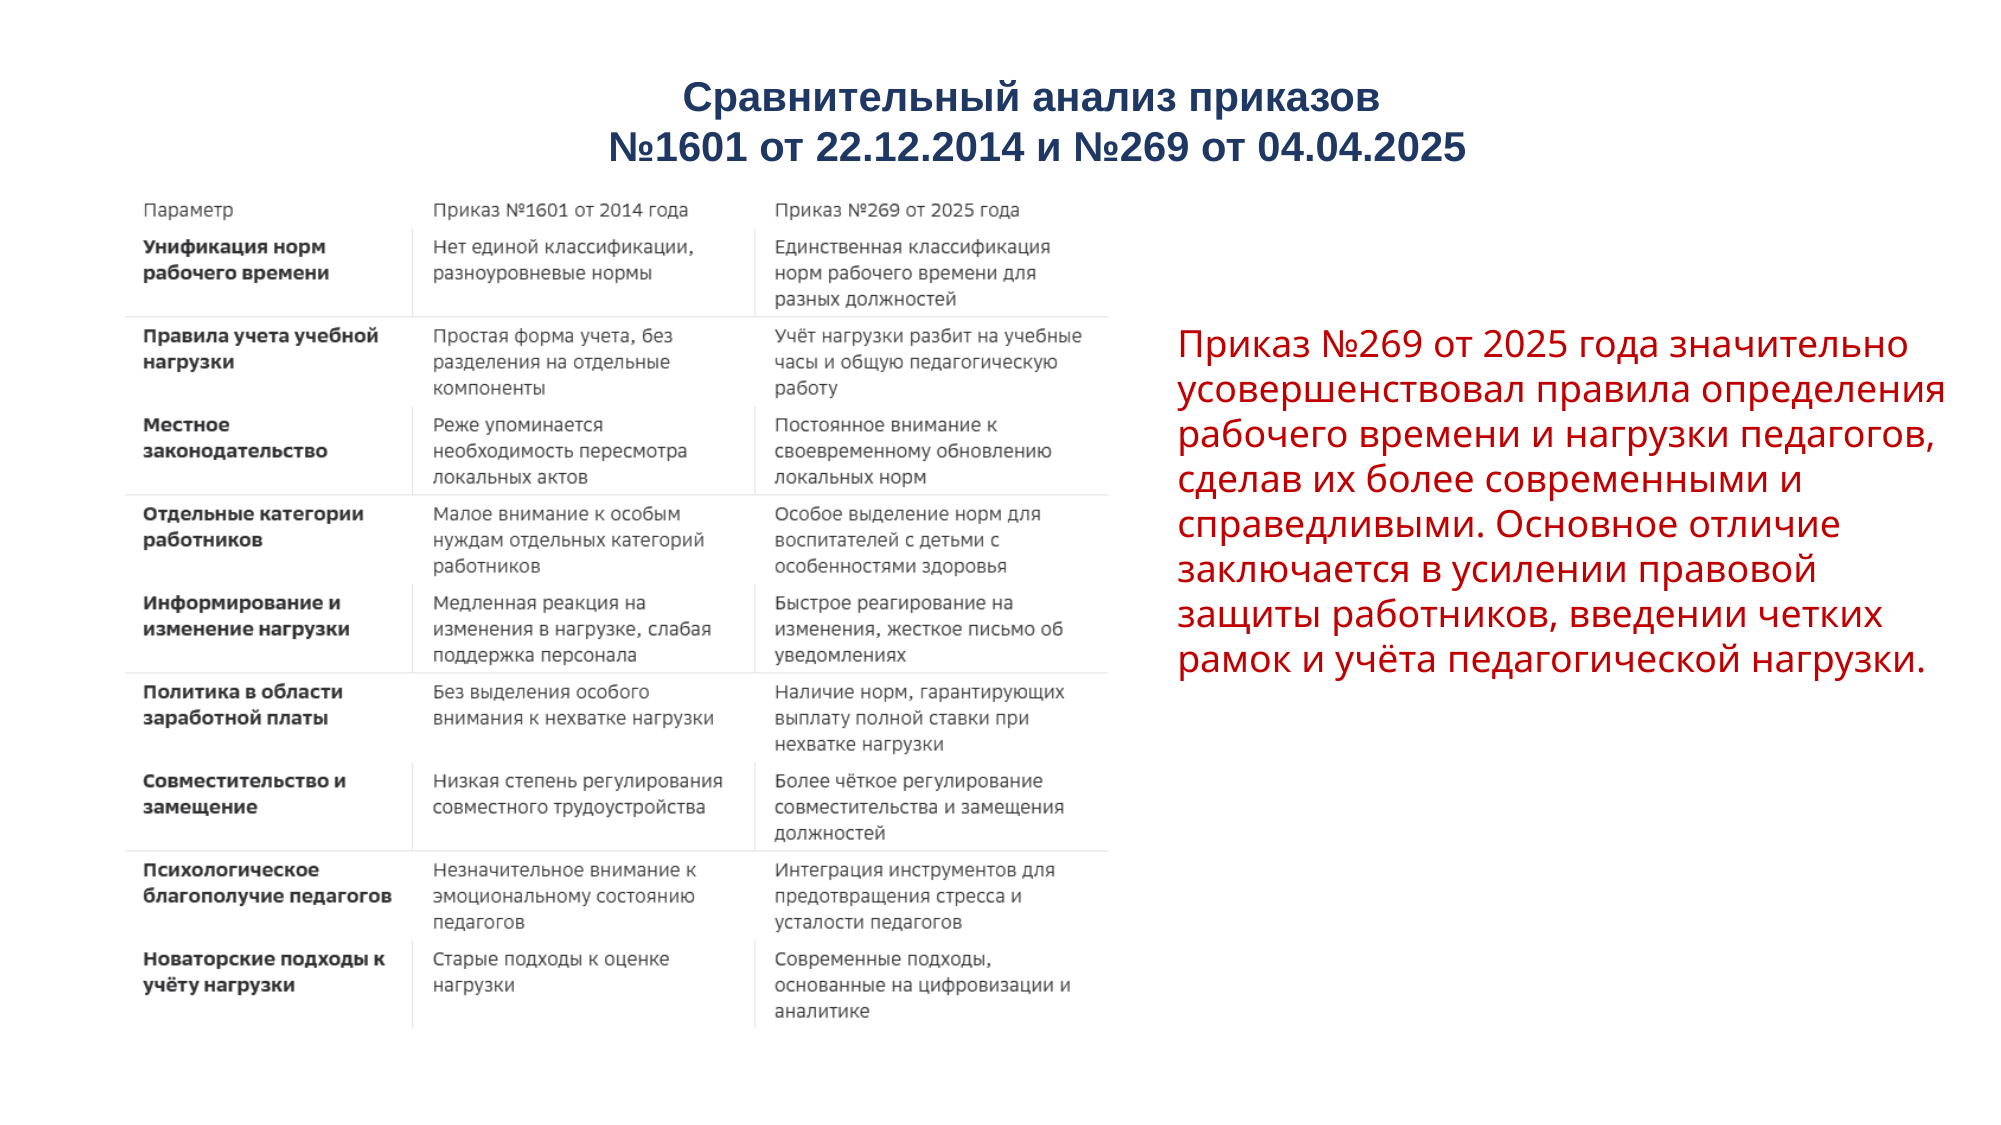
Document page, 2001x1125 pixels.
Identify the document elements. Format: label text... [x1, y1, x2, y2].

picture [124, 187, 1116, 1032]
text_box Приказ №269 от 2025 года значительно усовершенствовал правила определения рабочего времени и нагрузки педагогов, сделав их более современными и справедливыми. Основное отличие заключается в усилении правовой защиты работников, введении четких рамок и учёта педагогической нагрузки. [1162, 312, 1975, 688]
title Сравнительный анализ приказов №1601 от 22.12.2014 и №269 от 04.04.2025 [150, 35, 1925, 222]
